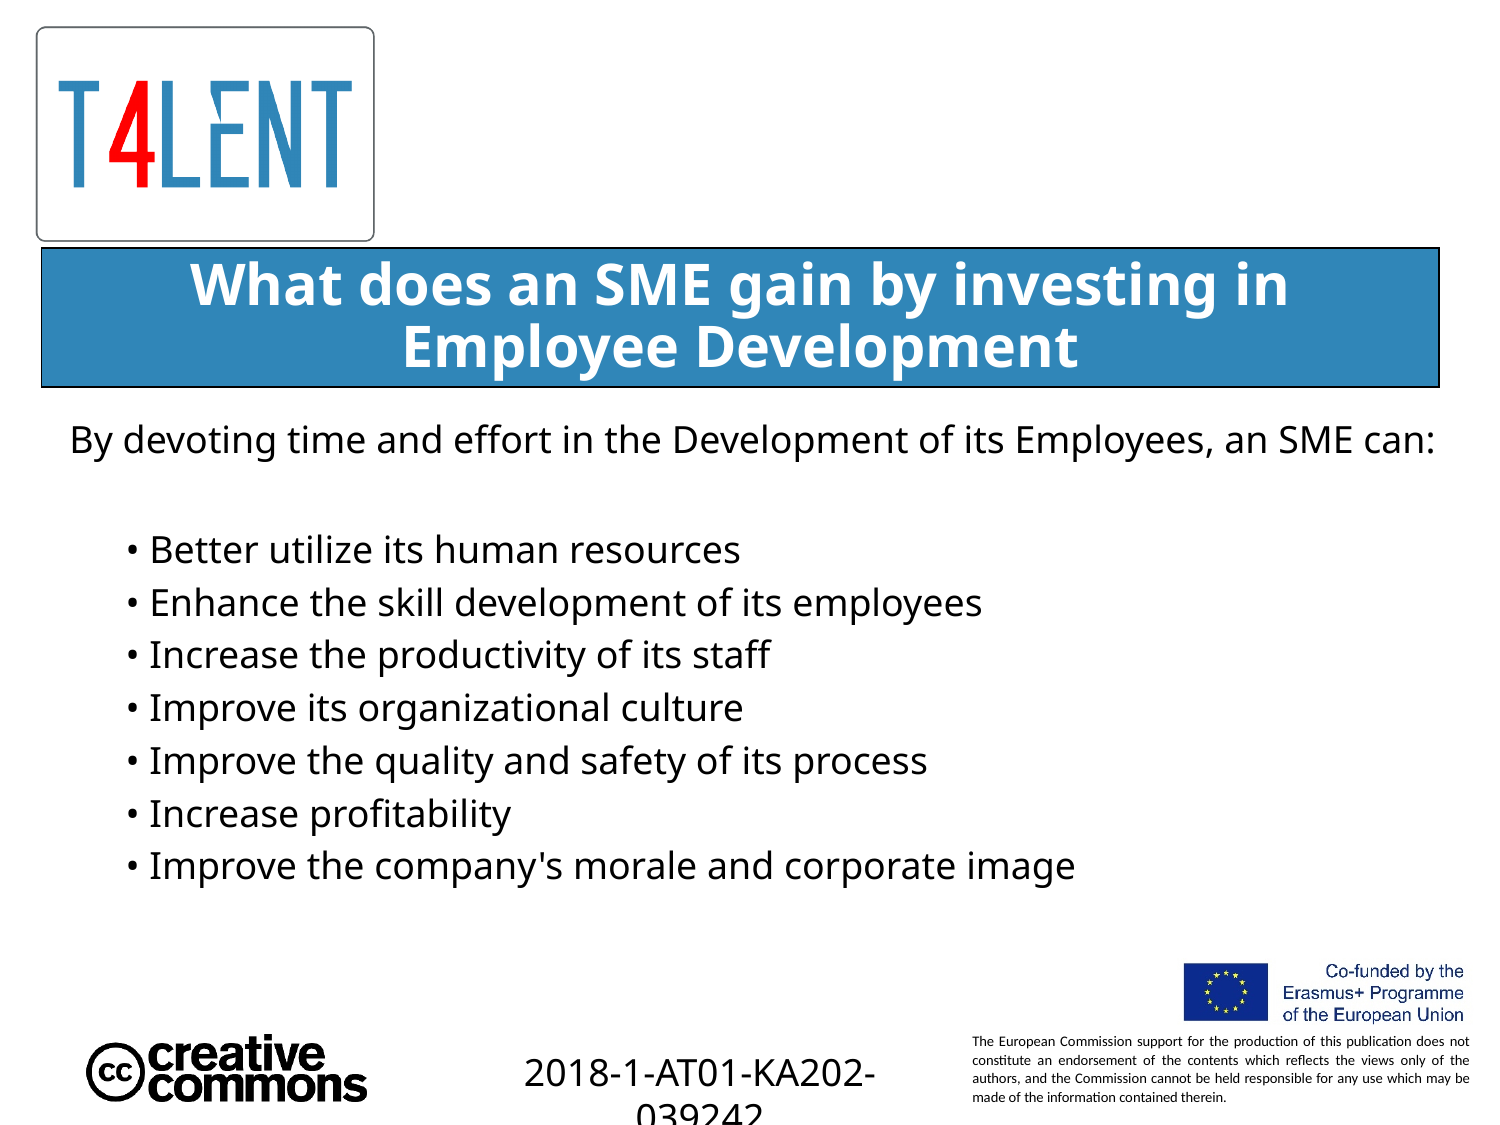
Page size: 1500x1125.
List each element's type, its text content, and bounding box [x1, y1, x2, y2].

title What does an SME gain by investing in Employee Development [41, 248, 1440, 388]
picture [85, 1034, 367, 1102]
picture [1166, 958, 1478, 1026]
picture [35, 26, 375, 242]
text_box 2018-1-AT01-KA202-039242 [454, 1040, 946, 1125]
subtitle By devoting time and effort in the Development of its Employees, an SME can: • Better utilize its human resources • Enhance the skill development of its employees • Increase the productivity of its staff • Improve its organizational culture • Improve the quality and safety of its process • Increase profitability • Improve the company's morale and corporate image [54, 406, 1452, 951]
